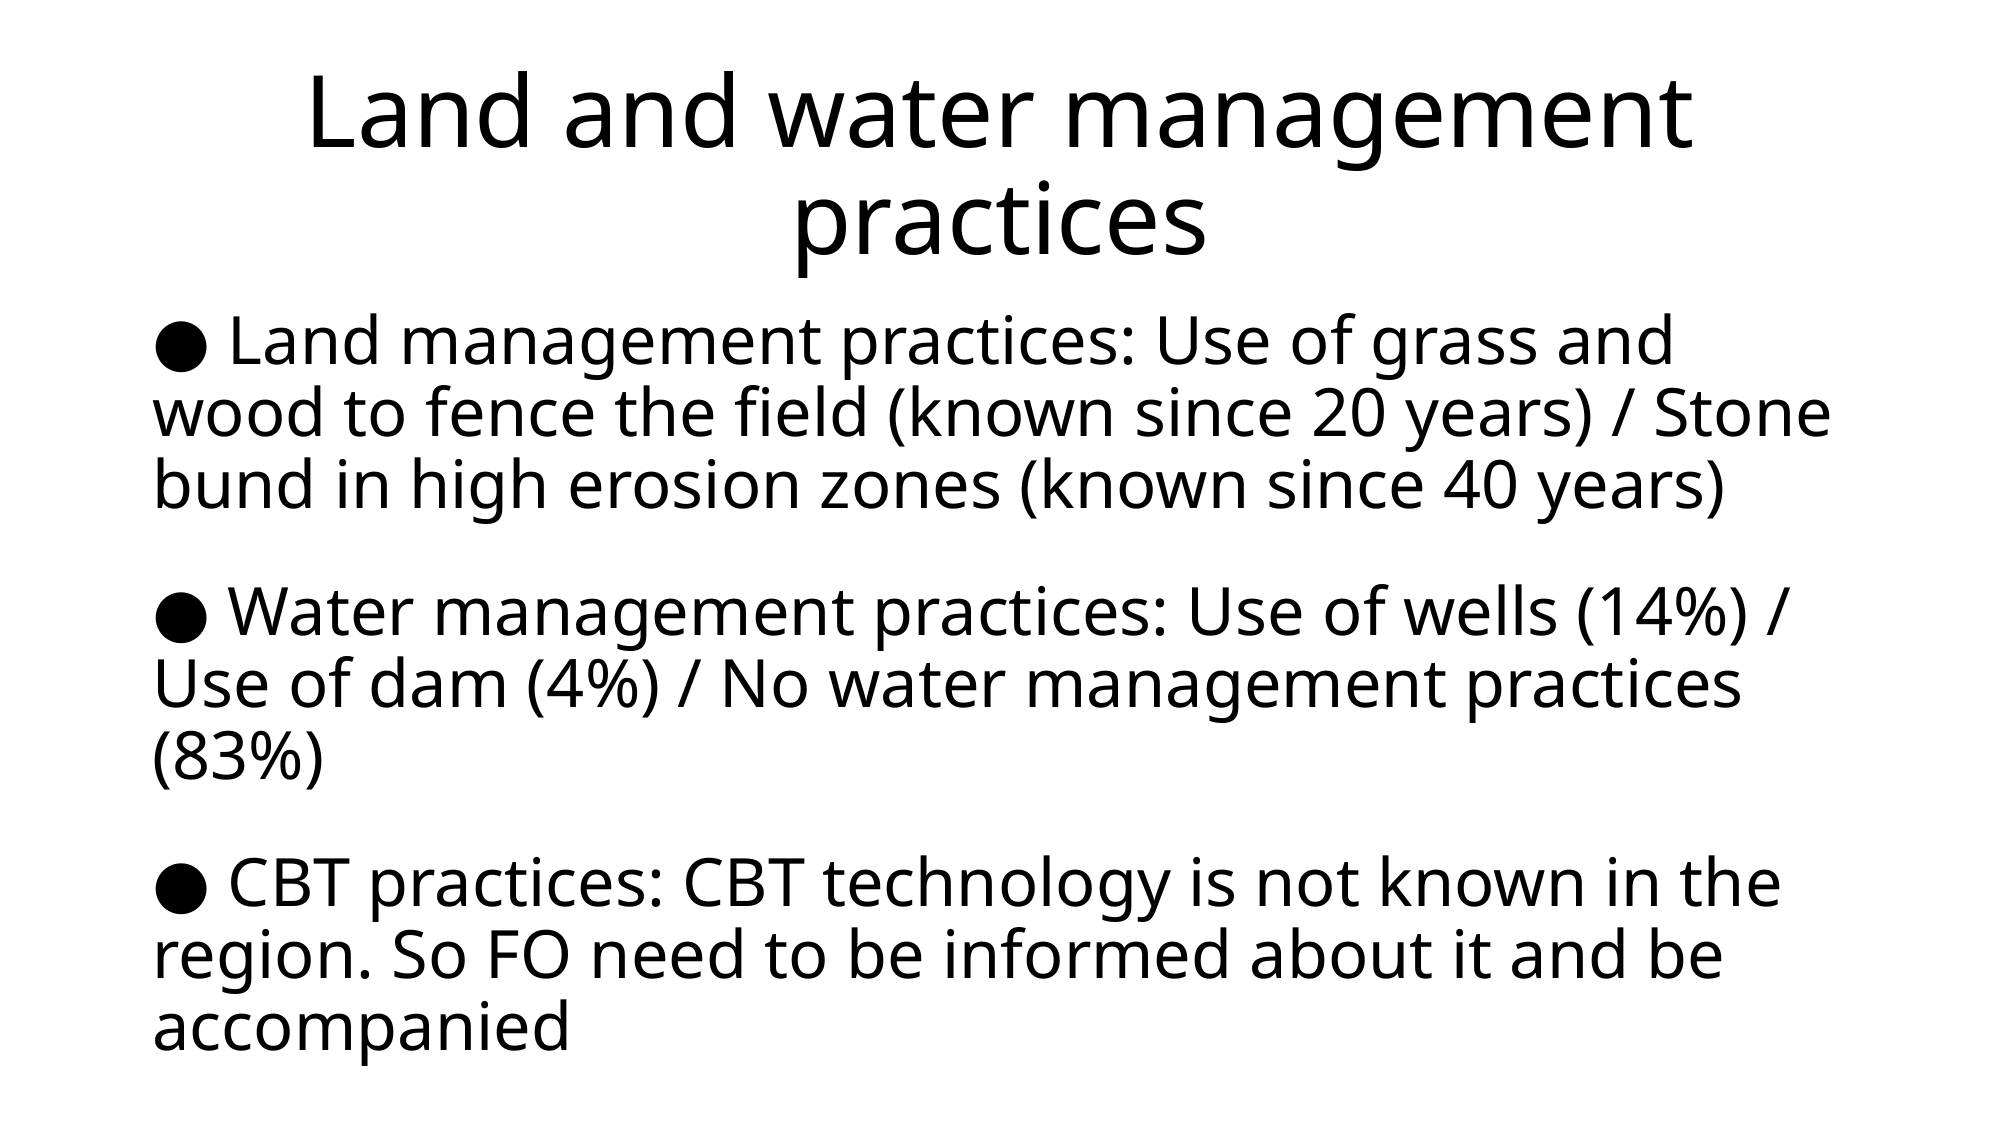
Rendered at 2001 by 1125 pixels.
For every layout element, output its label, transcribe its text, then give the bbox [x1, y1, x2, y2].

title Land and water management practices [137, 59, 1863, 278]
list ● Land management practices: Use of grass and wood to fence the field (known since 20 years) / Stone bund in high erosion zones (known since 40 years) ● Water management practices: Use of wells (14%) / Use of dam (4%) / No water management practices (83%) ● CBT practices: CBT technology is not known in the region. So FO need to be informed about it and be accompanied [137, 299, 1863, 1014]
